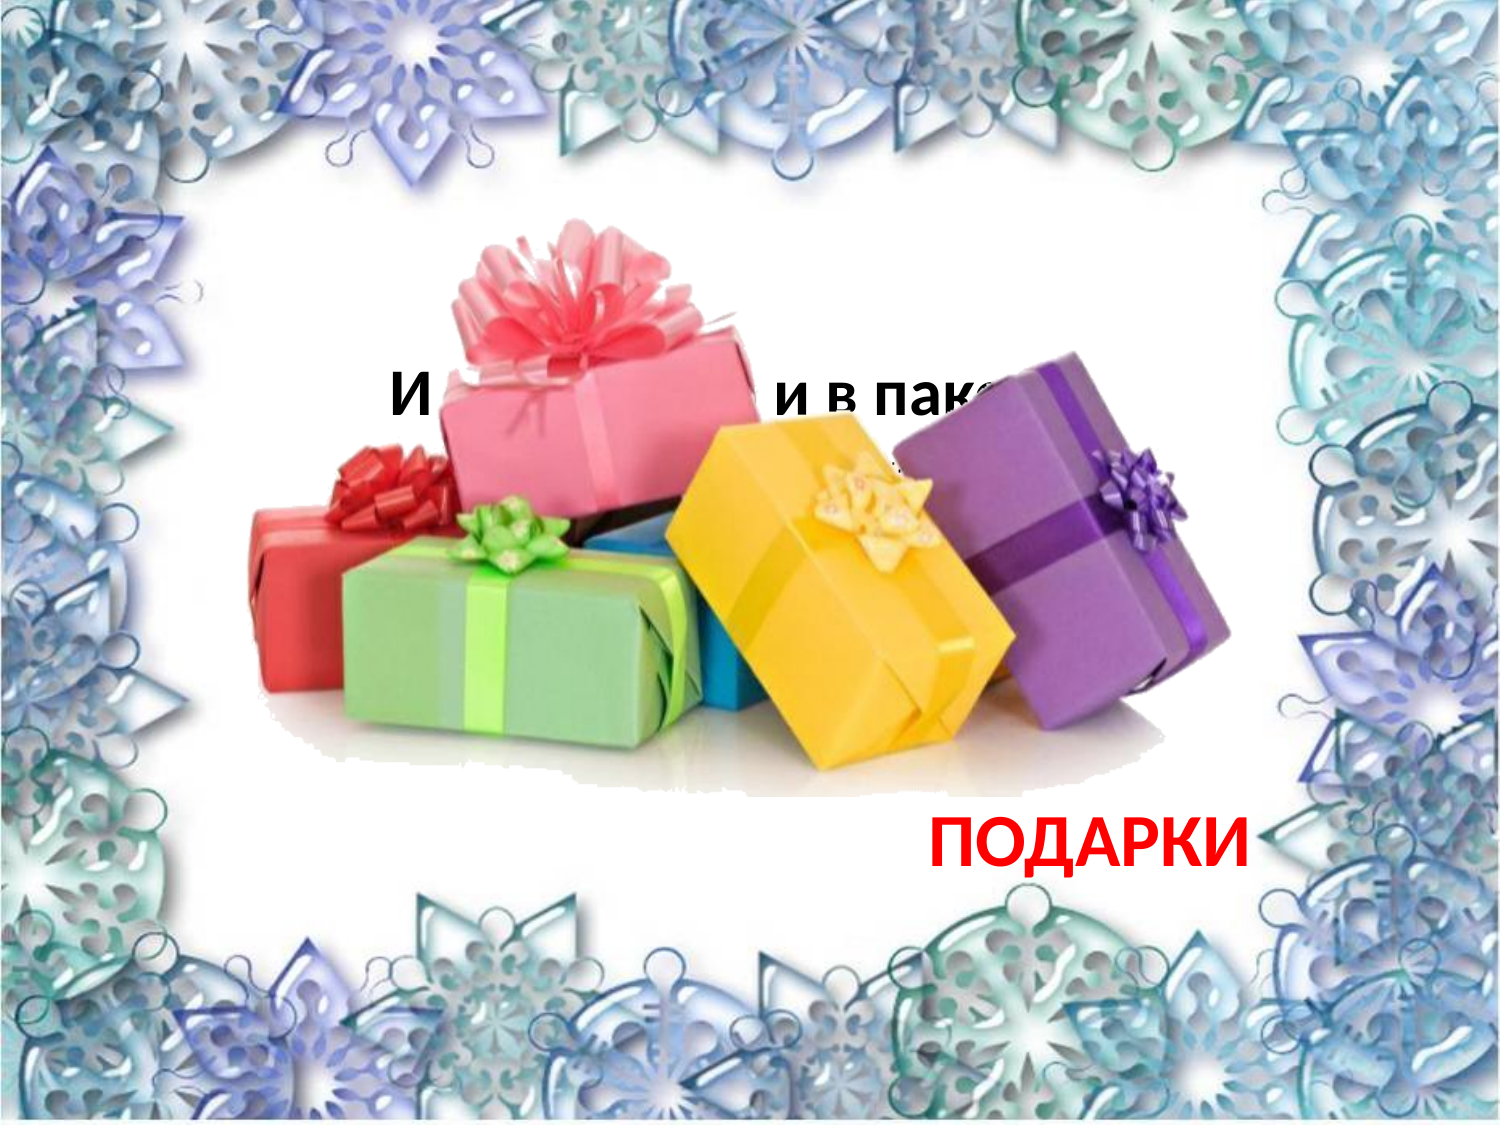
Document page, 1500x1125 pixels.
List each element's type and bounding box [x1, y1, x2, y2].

picture [196, 198, 1243, 797]
list [0, 0, 1500, 1125]
